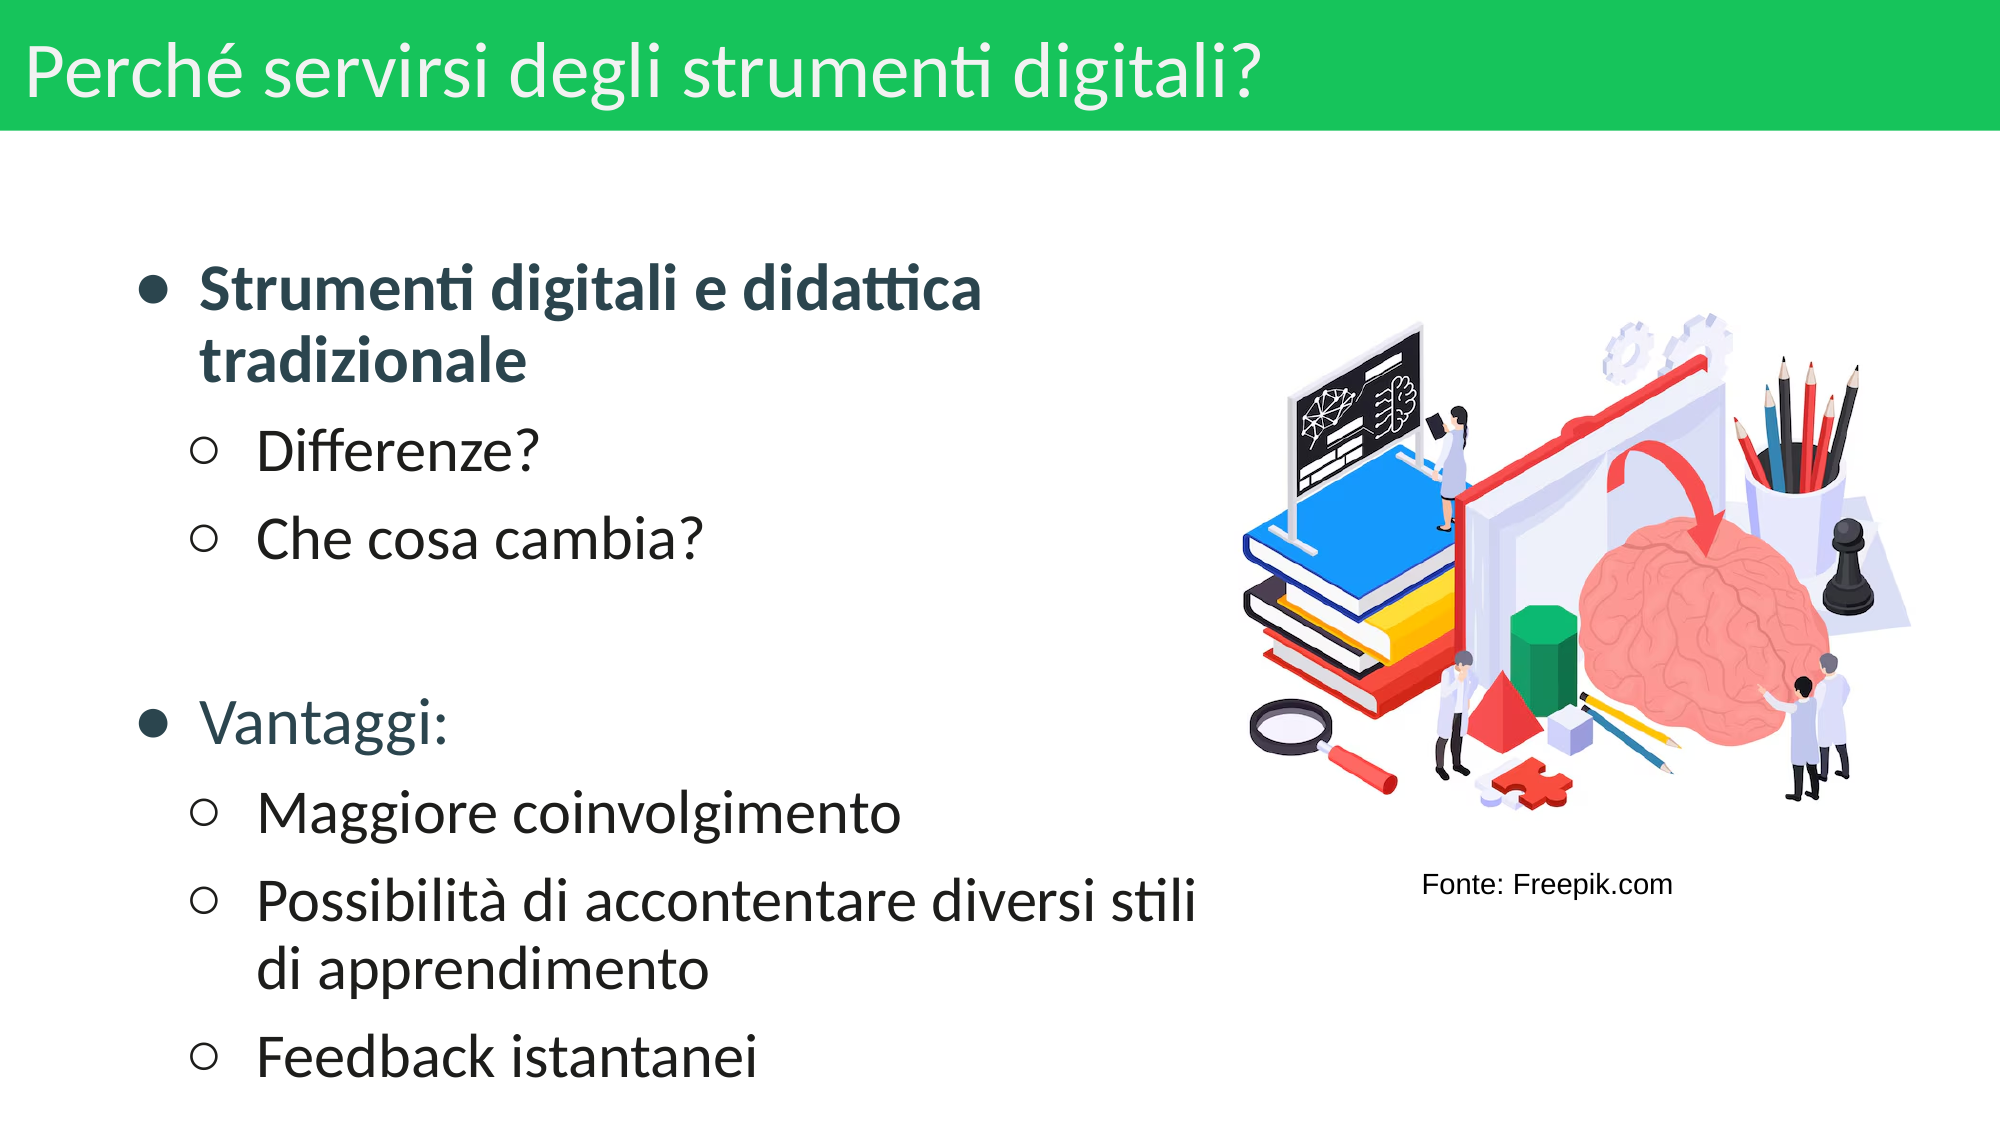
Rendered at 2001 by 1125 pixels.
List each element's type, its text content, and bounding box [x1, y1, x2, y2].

text_box Fonte: Freepik.com [1406, 850, 1744, 915]
picture [1222, 271, 1928, 836]
title Perché servirsi degli strumenti digitali? [16, 13, 1976, 131]
list Strumenti digitali e didattica tradizionale Differenze? Che cosa cambia? Vantaggi: Maggiore coinvolgimento Possibilità di accontentare diversi stili di apprendimento Feedback istantanei [16, 144, 1266, 1108]
